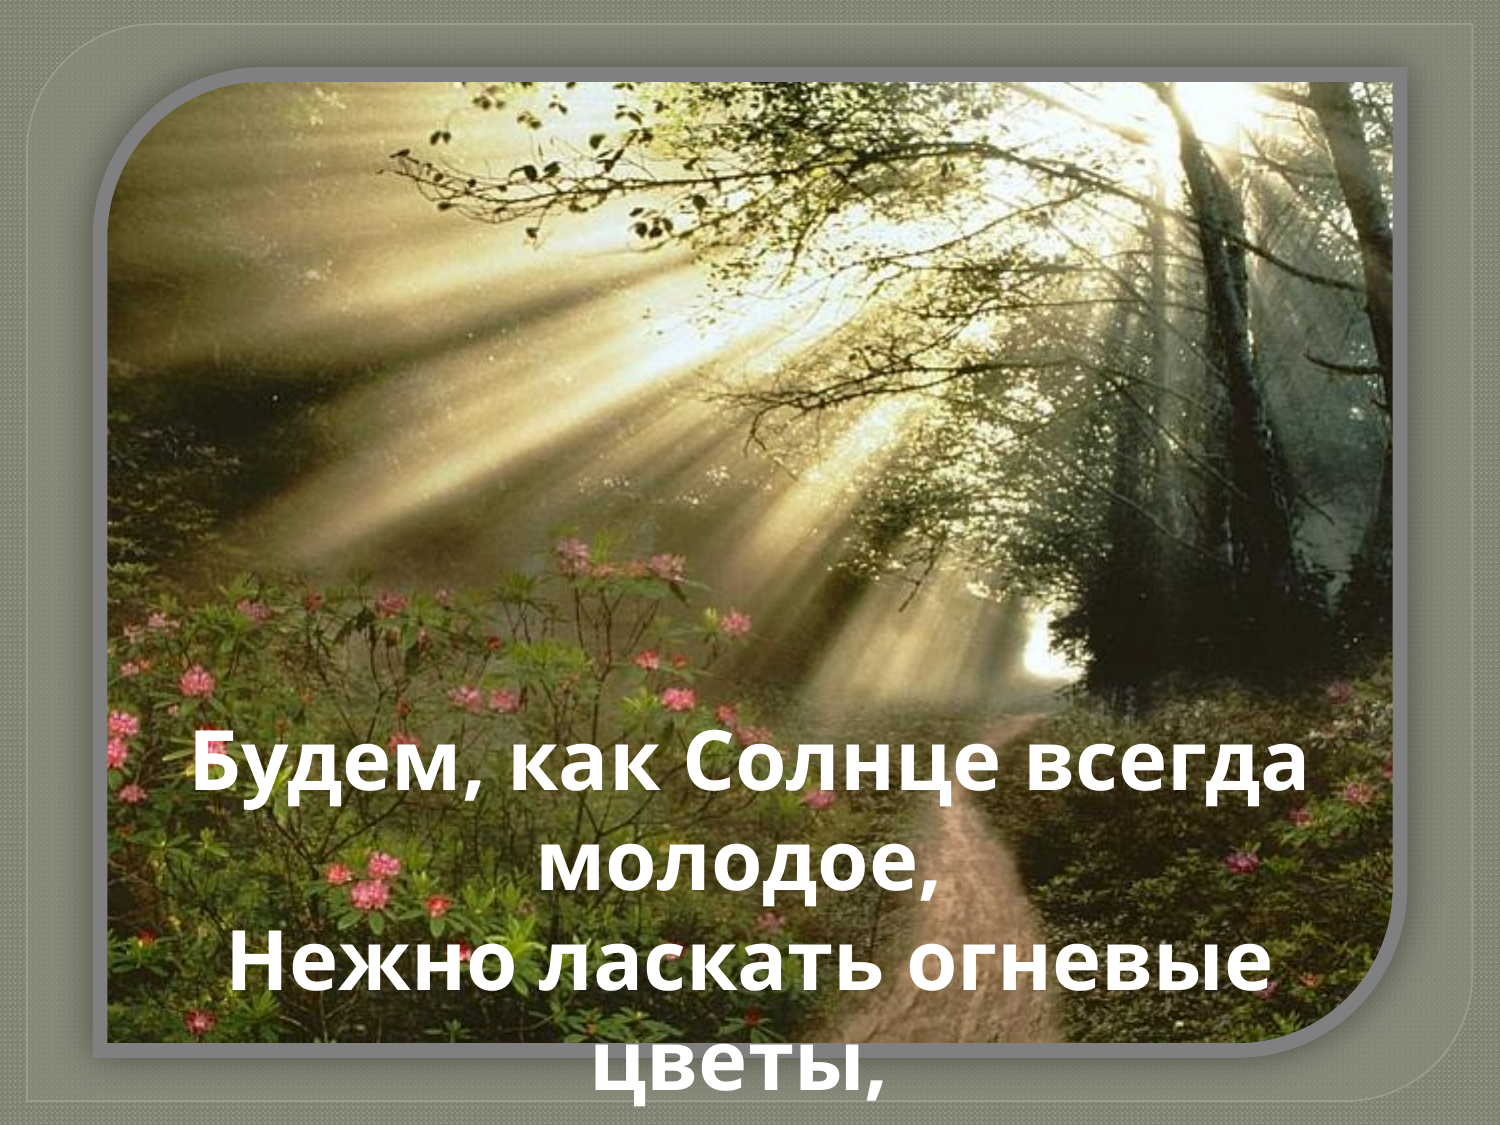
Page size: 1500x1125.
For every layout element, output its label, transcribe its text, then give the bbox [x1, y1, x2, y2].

picture [99, 74, 1401, 1051]
text_box Будем, как Солнце всегда молодое, Нежно ласкать огневые цветы, [87, 699, 1413, 1125]
